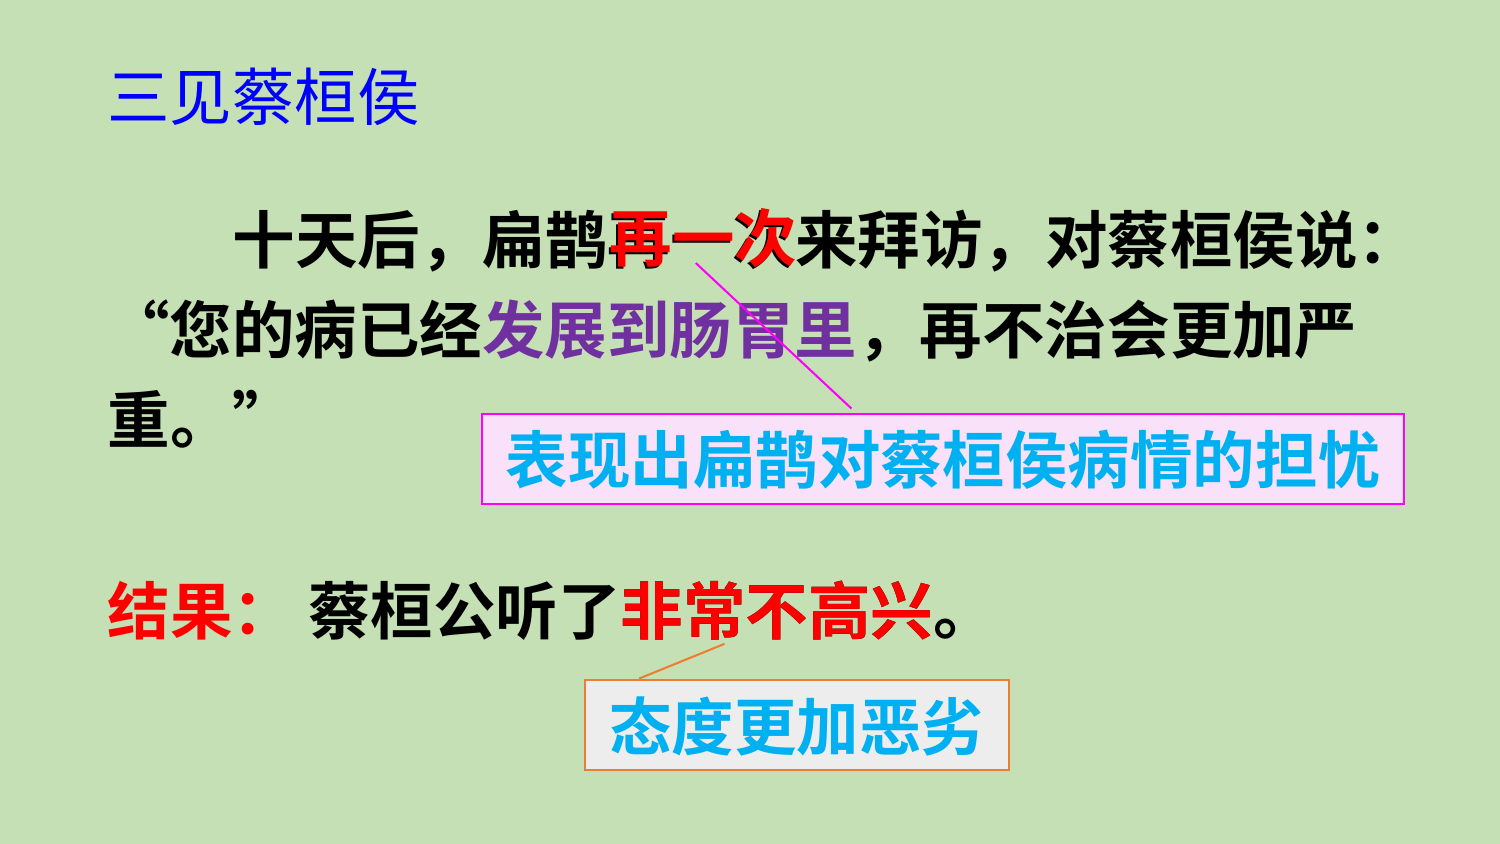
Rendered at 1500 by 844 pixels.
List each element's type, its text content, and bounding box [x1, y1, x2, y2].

text_box 结果： [96, 565, 296, 653]
text_box 蔡桓公听了非常不高兴。 [296, 565, 1008, 653]
text_box 态度更加恶劣 [584, 642, 1010, 771]
text_box 再一次 [598, 193, 809, 280]
text_box 表现出扁鹊对蔡桓侯病情的担忧 [481, 413, 1405, 505]
text_box 十天后，扁鹊再一次来拜访，对蔡桓侯说：“您的病已经发展到肠胃里，再不治会更加严重。” [96, 180, 1404, 462]
text_box 表现出扁鹊对蔡桓侯病情的担忧 [695, 262, 853, 410]
text_box 非常不高兴 [609, 566, 945, 653]
text_box 三见蔡桓侯 [96, 52, 432, 139]
